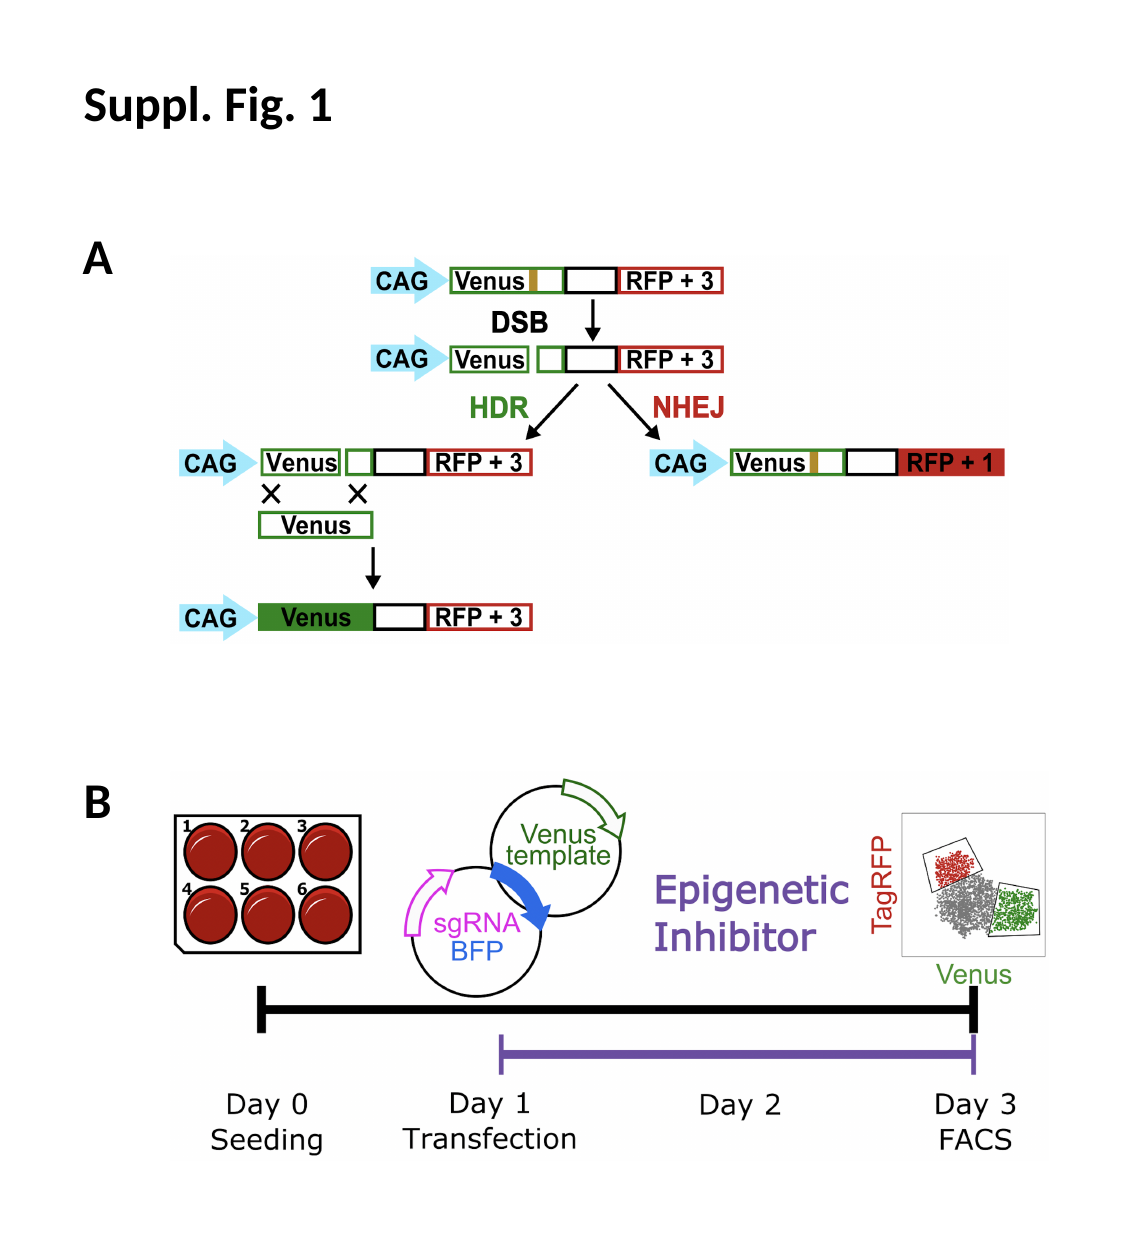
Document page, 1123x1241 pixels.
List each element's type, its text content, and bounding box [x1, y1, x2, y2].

text_box A [67, 217, 128, 292]
text_box B [68, 760, 127, 836]
picture [169, 771, 1049, 1161]
picture [169, 255, 1009, 644]
text_box Suppl. Fig. 1 [68, 64, 349, 140]
